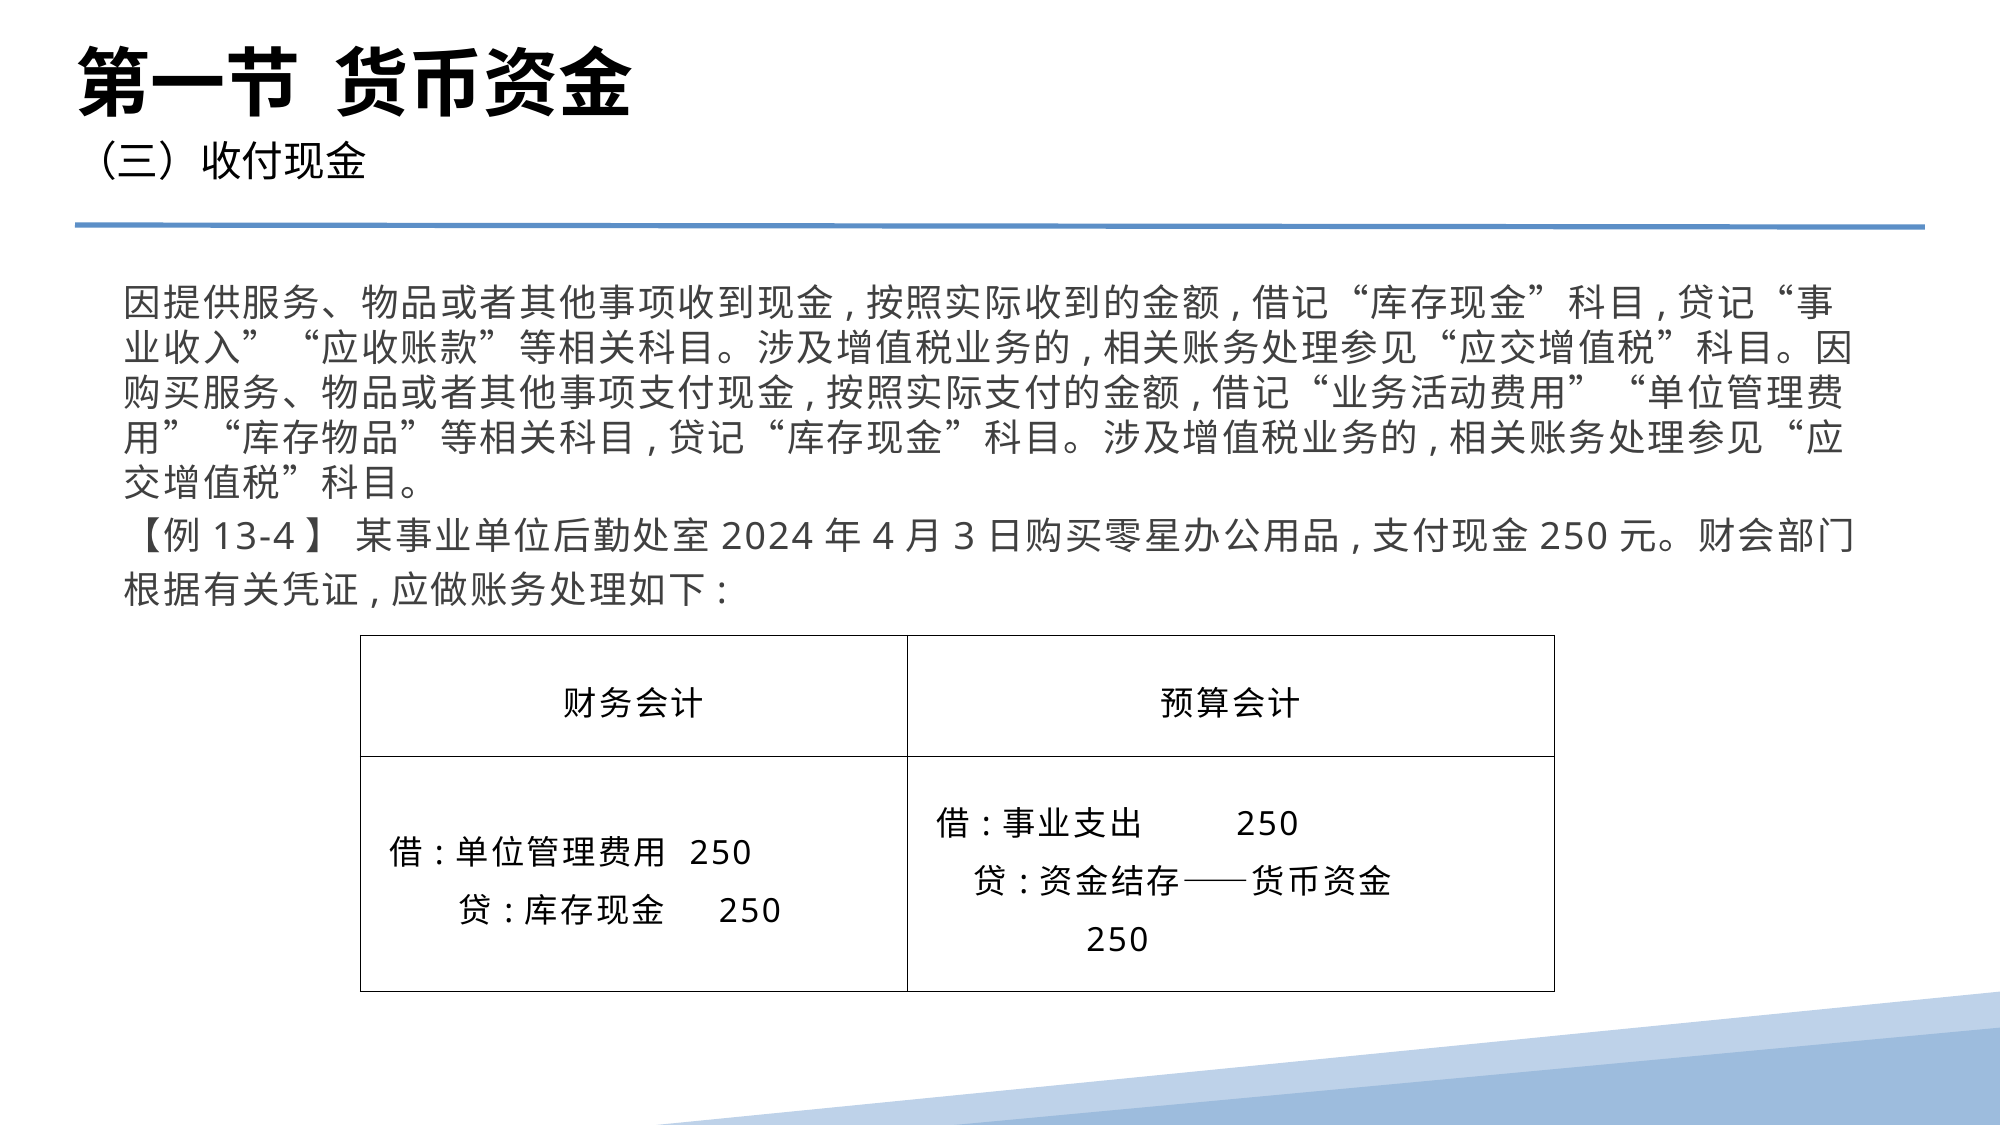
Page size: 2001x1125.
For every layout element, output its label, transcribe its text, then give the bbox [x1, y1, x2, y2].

table_header 财务会计 [361, 636, 907, 756]
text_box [74, 224, 1925, 228]
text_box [656, 991, 2000, 1125]
table_cell 借:单位管理费用 250 贷:库存现金 250 [361, 757, 907, 991]
text_box 第一节 货币资金 [75, 24, 1925, 124]
text_box 因提供服务、物品或者其他事项收到现金,按照实际收到的金额,借记“库存现金”科目,贷记“事业收入”“应收账款”等相关科目。涉及增值税业务的,相关账务处理参见“应交增值税”科目。因购买服务、物品或者其他事项支付现金,按照实际支付的金额,借记“业务活动费用”“单位管理费用”“库存物品”等相关科目,贷记“库存现金”科目。涉及增值税业务的,相关账务处理参见“应交增值税”科目。 【例13-4】 某事业单位后勤处室2024年4月3日购买零星办公用品,支付现金250元。财会部门根据有关凭证,应做账务处理如下: [113, 253, 1885, 637]
text_box （三）收付现金 [75, 124, 1925, 200]
table_cell 借:事业支出 250 贷:资金结存——货币资金 250 [908, 757, 1554, 991]
table_header 预算会计 [908, 636, 1554, 756]
